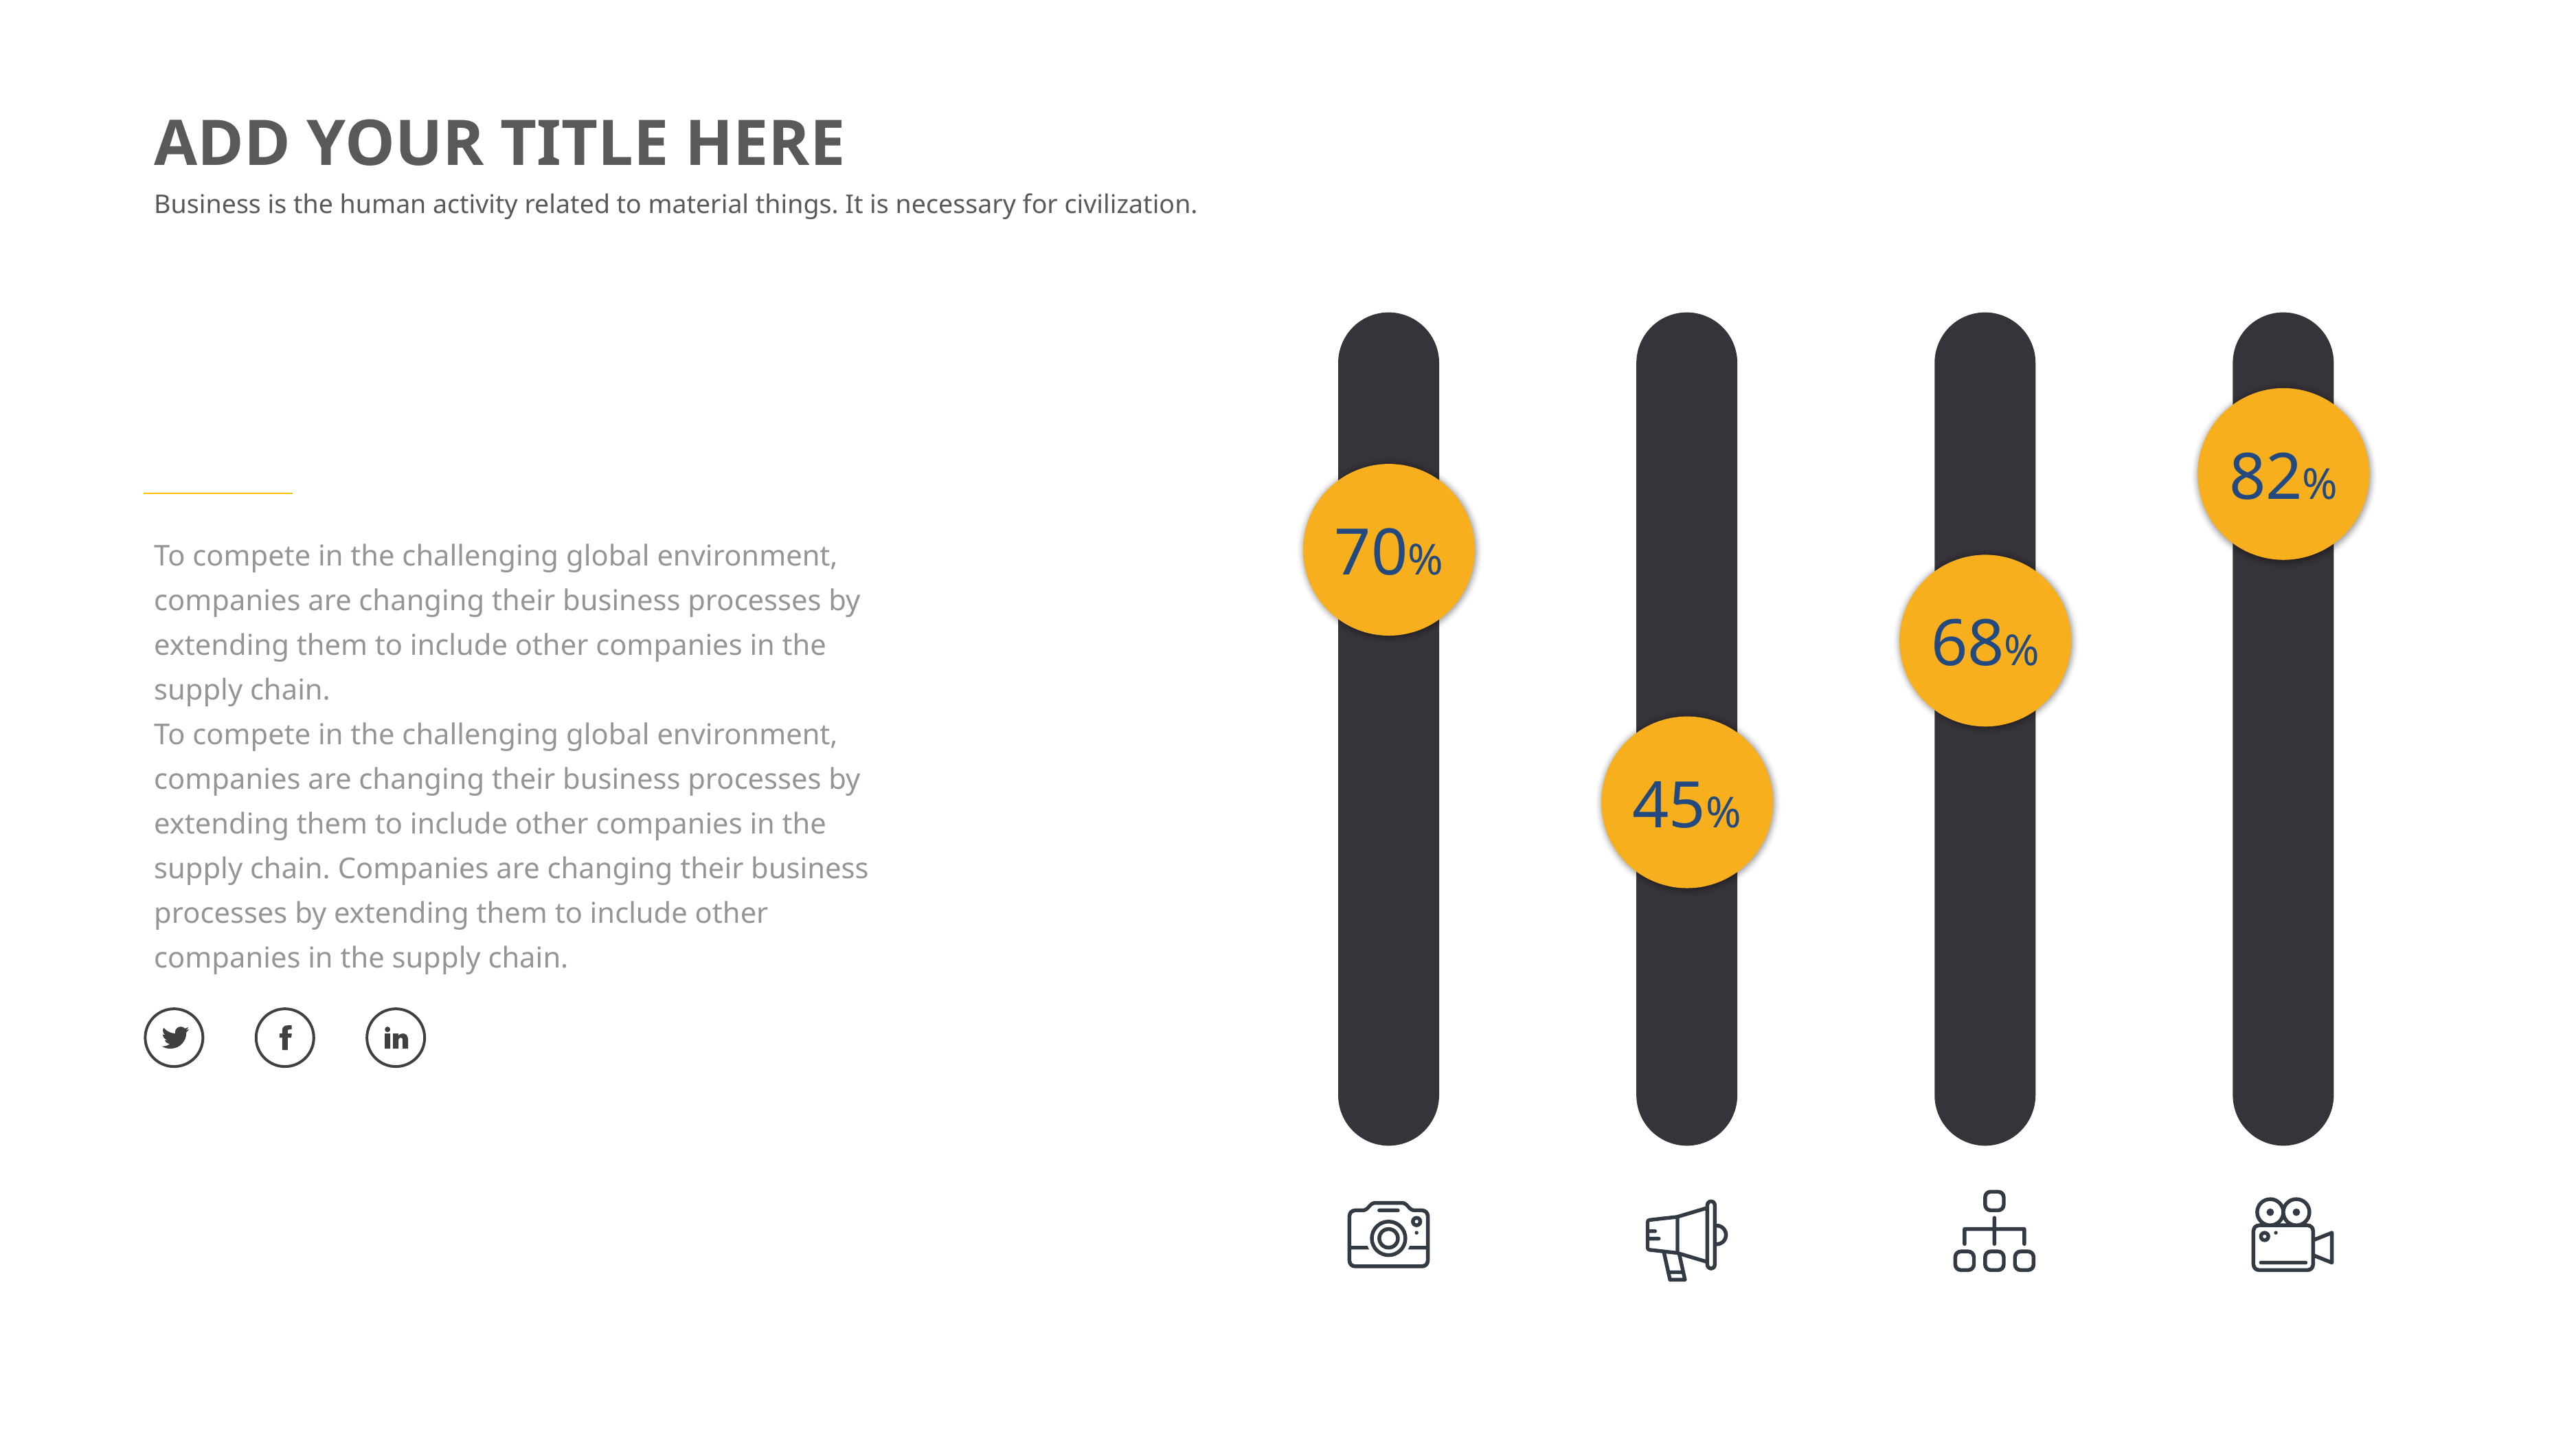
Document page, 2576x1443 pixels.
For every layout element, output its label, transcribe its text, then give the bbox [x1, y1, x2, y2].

text_box [1618, 715, 1756, 750]
text_box [144, 1007, 205, 1069]
text_box [1318, 601, 1459, 637]
text_box [1601, 776, 1605, 829]
text_box [1899, 612, 1903, 669]
text_box [1320, 463, 1458, 497]
text_box 82% [2202, 422, 2366, 525]
text_box [1983, 1249, 2006, 1273]
text_box [1934, 718, 2037, 1147]
text_box [2013, 1249, 2036, 1273]
text_box [2232, 311, 2335, 399]
text_box [2068, 614, 2072, 668]
text_box [1471, 521, 1476, 579]
text_box [1617, 853, 1757, 889]
text_box [2366, 447, 2371, 501]
text_box [1916, 554, 2055, 588]
text_box [2197, 446, 2202, 502]
text_box [1983, 1189, 2006, 1213]
text_box 45% [1605, 750, 1770, 853]
text_box [1770, 776, 1774, 829]
text_box [1337, 627, 1440, 1147]
text_box [1347, 1200, 1430, 1268]
text_box 70% [1307, 497, 1471, 601]
text_box [2213, 525, 2354, 561]
text_box [365, 1007, 427, 1069]
text_box [2232, 552, 2335, 1147]
text_box Business is the human activity related to material things. It is necessary for civilization. [144, 166, 1257, 223]
text_box [2214, 387, 2353, 422]
text_box [254, 1007, 315, 1069]
text_box To compete in the challenging global environment, companies are changing their business processes by extending them to include other companies in the supply chain. To compete in the challenging global environment, companies are changing their business processes by extending them to include other companies in the supply chain. Companies are changing their business processes by extending them to include other companies in the supply chain. [144, 522, 912, 979]
text_box [1963, 1216, 2026, 1246]
text_box [1934, 311, 2037, 566]
text_box [1302, 523, 1307, 577]
text_box [2251, 1197, 2334, 1273]
text_box [1636, 880, 1739, 1147]
text_box [1953, 1249, 1976, 1273]
text_box 68% [1903, 588, 2068, 692]
text_box ADD YOUR TITLE HERE [144, 59, 1121, 166]
text_box [1915, 692, 2055, 728]
text_box [1645, 1199, 1728, 1282]
text_box [1636, 311, 1739, 727]
text_box [1337, 311, 1440, 475]
